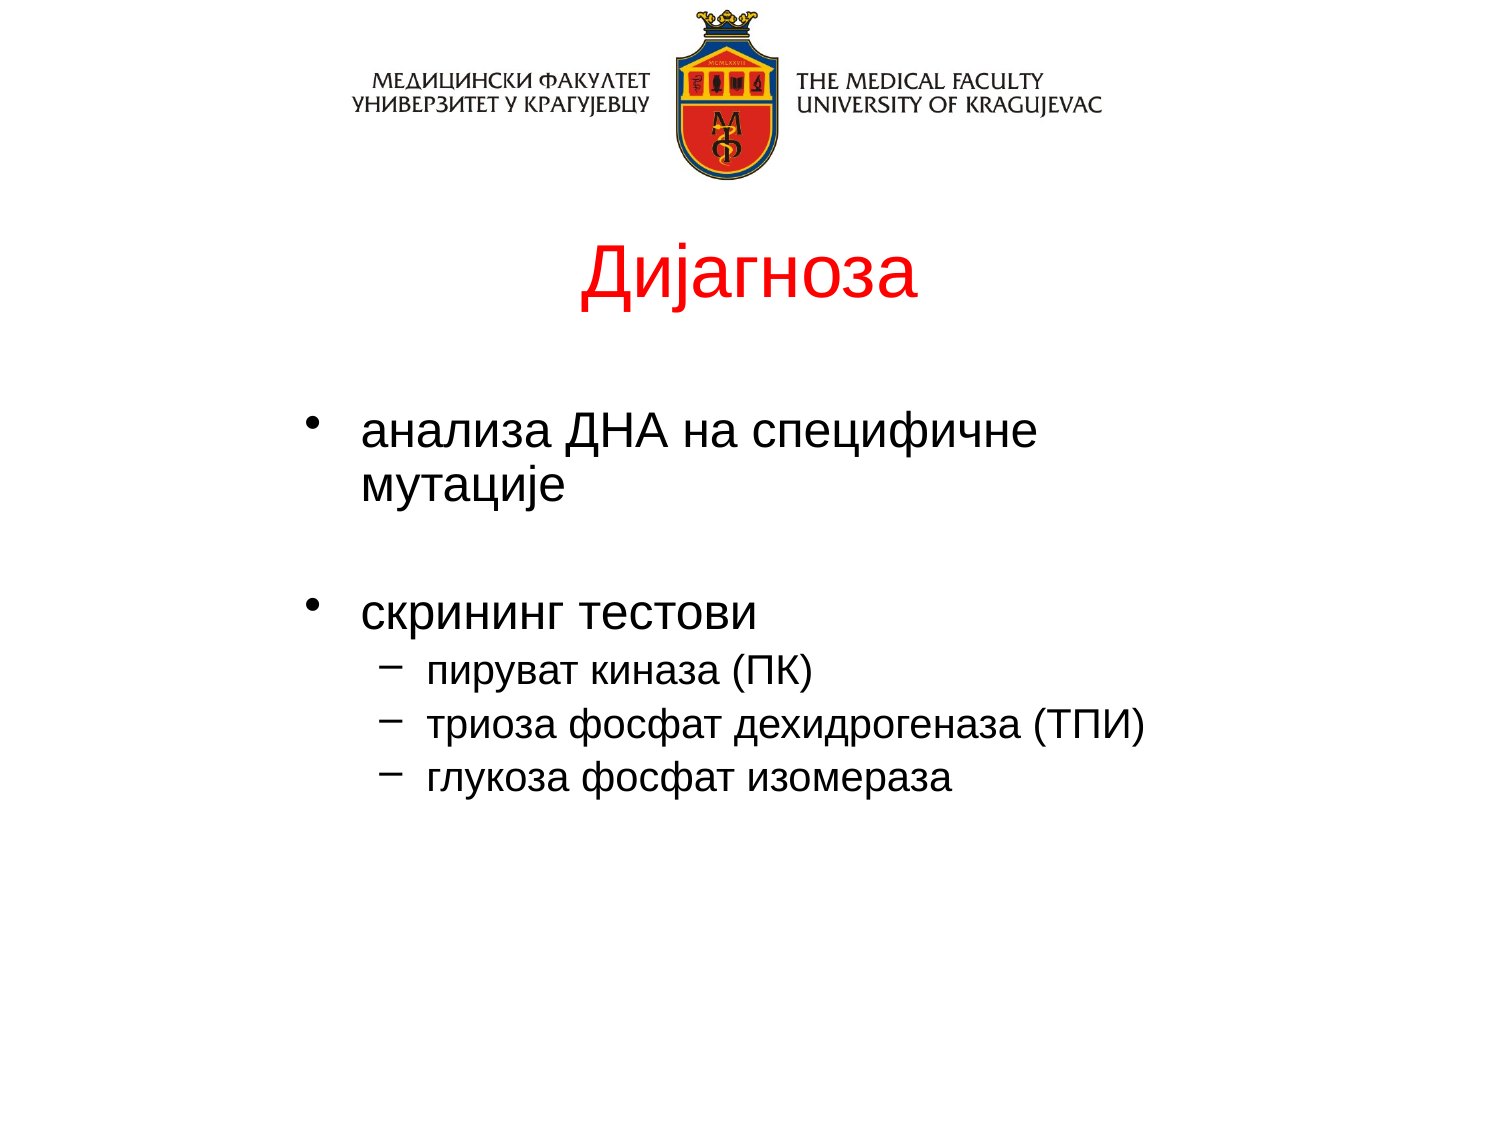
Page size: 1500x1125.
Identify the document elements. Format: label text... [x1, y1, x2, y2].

picture [328, 0, 1125, 173]
title Дијагноза [74, 173, 1426, 362]
list анализа ДНА на специфичне мутације скрининг тестови пируват киназа (ПК) триоза фосфат дехидрогеназа (ТПИ) глукоза фосфат изомераза [289, 396, 1211, 1073]
